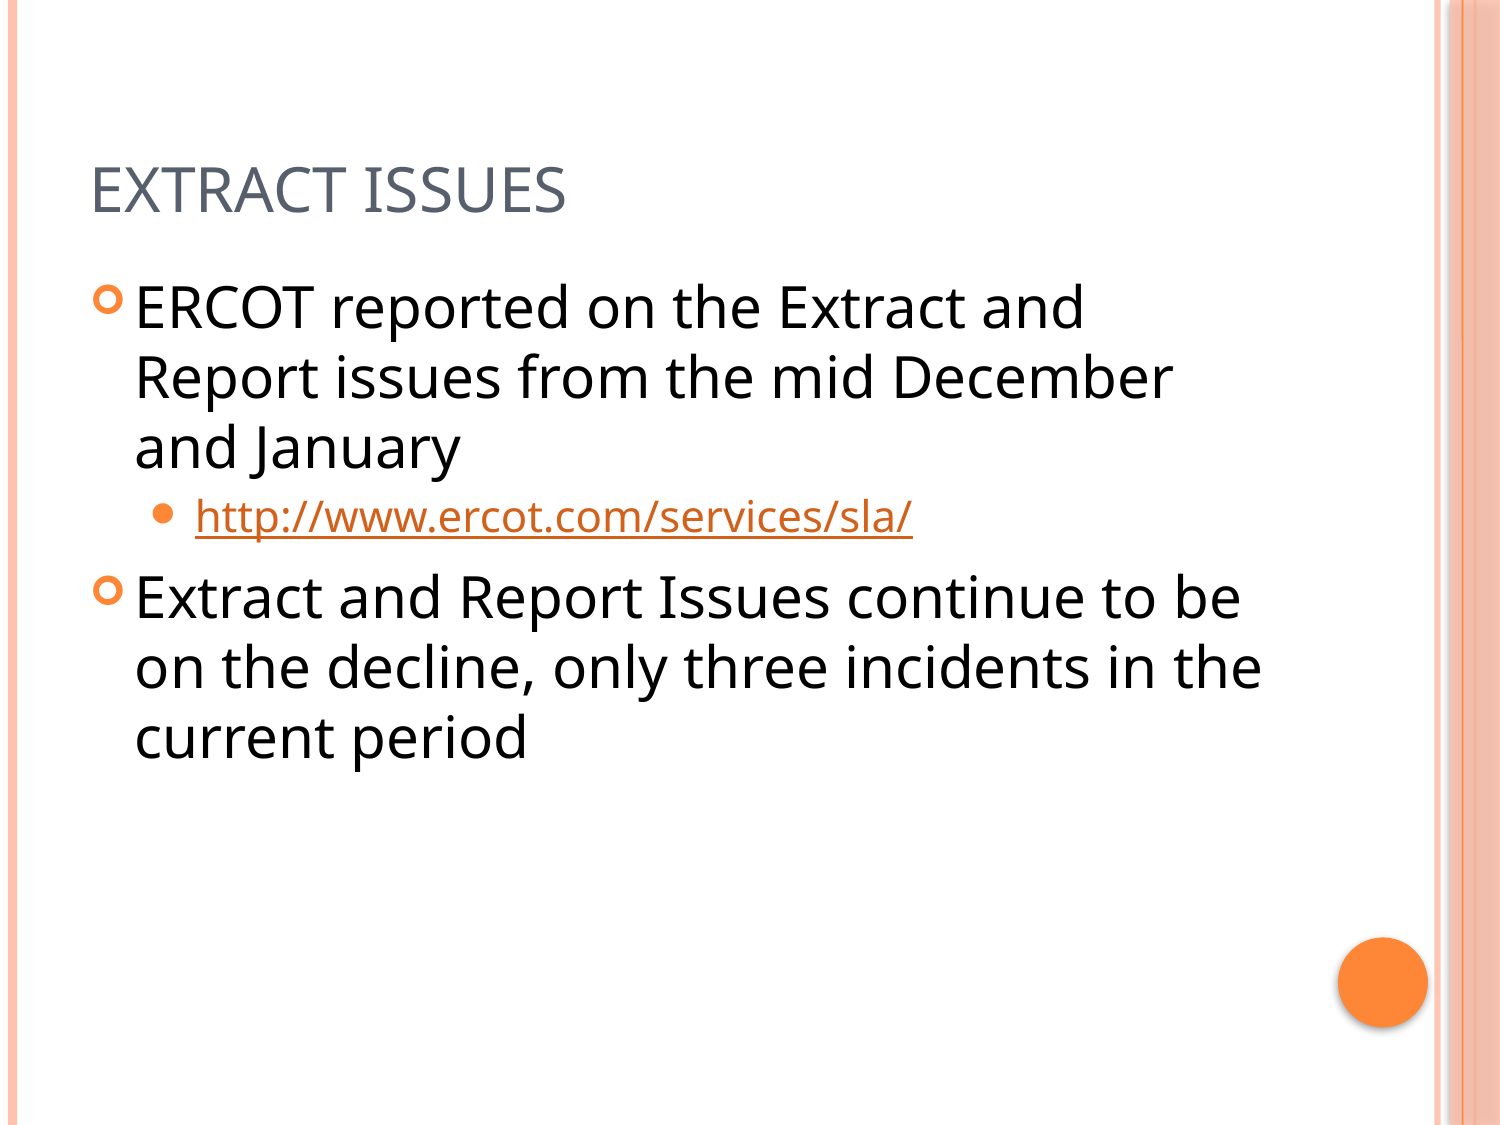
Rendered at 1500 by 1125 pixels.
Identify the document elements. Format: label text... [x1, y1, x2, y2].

title Extract Issues [75, 45, 1300, 233]
list ERCOT reported on the Extract and Report issues from the mid December and January http://www.ercot.com/services/sla/ Extract and Report Issues continue to be on the decline, only three incidents in the current period [75, 262, 1300, 1062]
